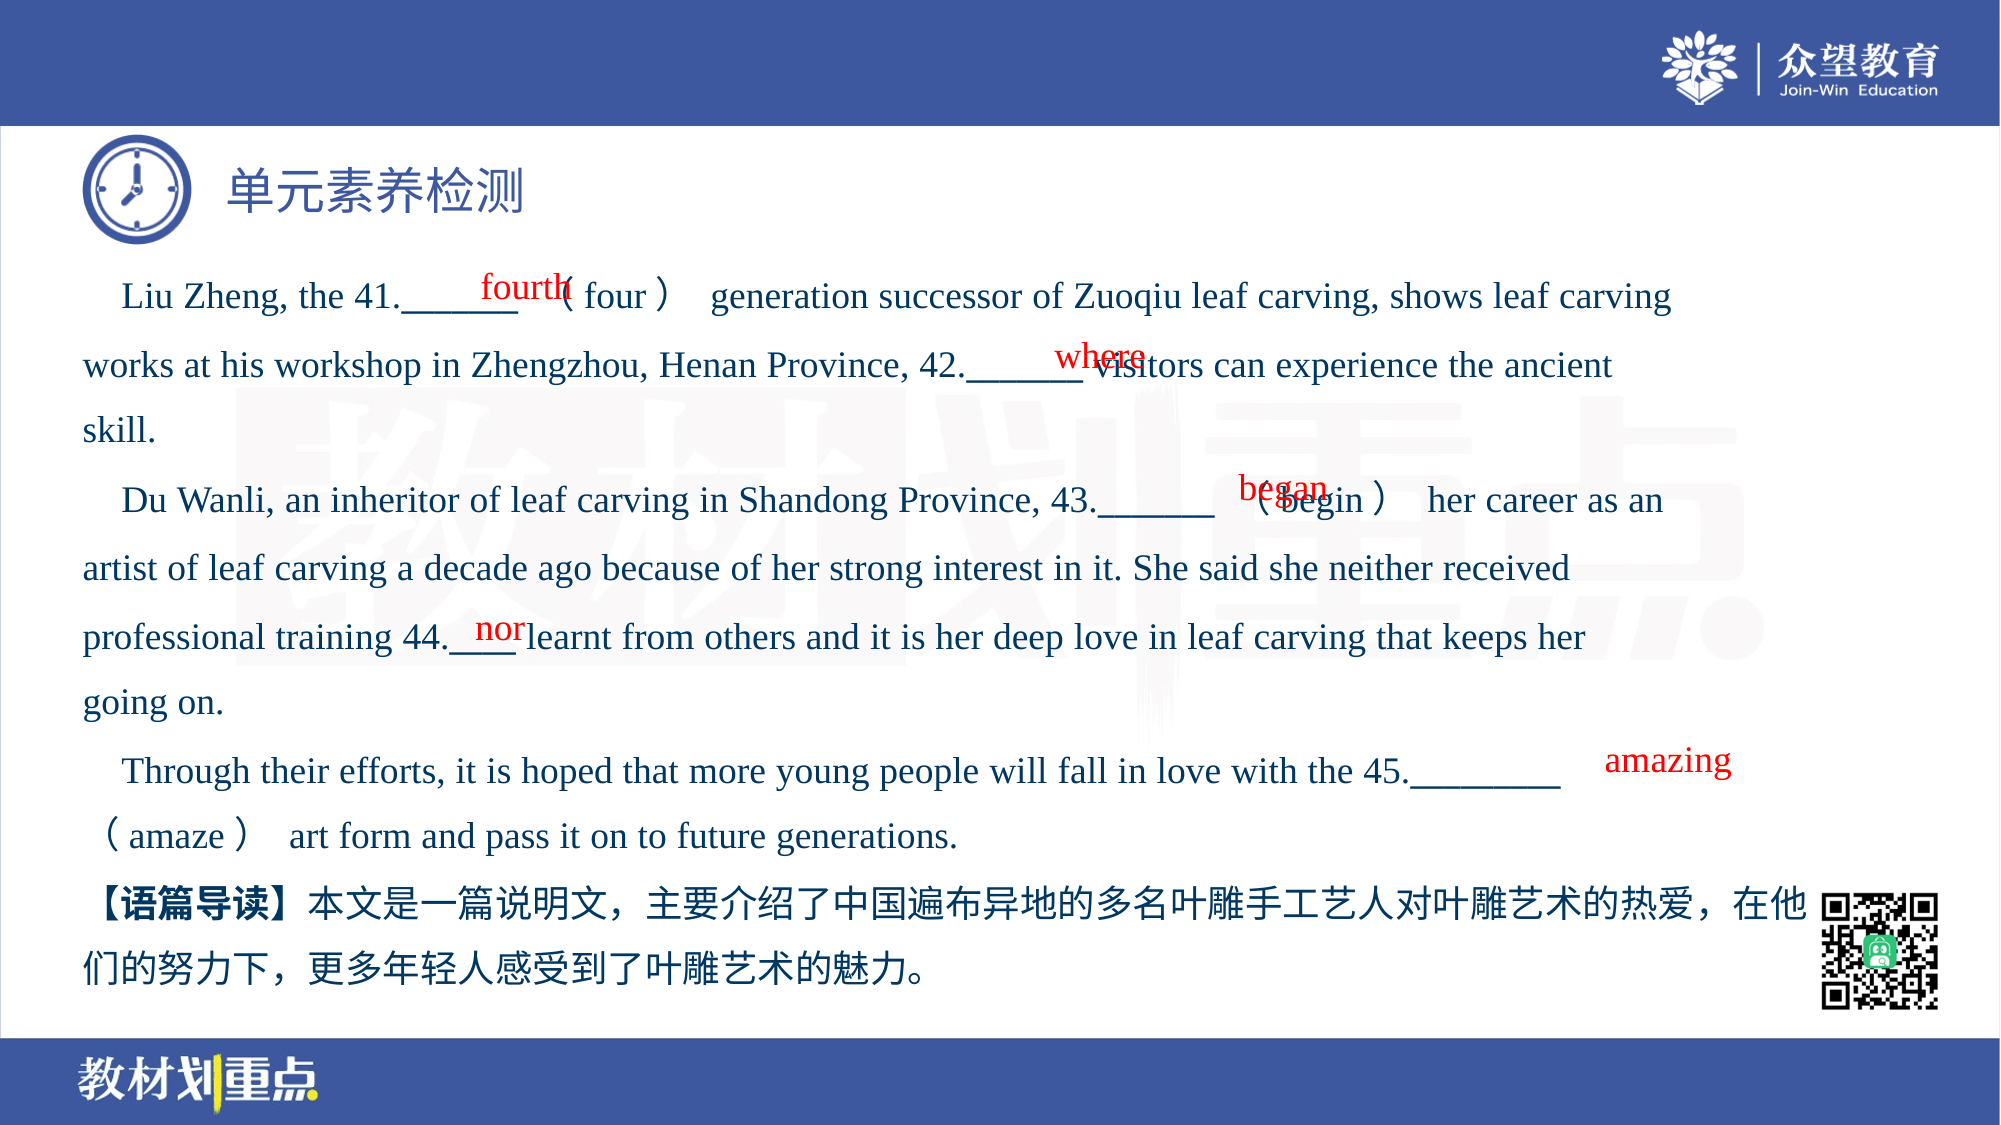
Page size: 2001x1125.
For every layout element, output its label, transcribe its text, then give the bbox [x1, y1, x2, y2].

text_box Through their efforts, it is hoped that more young people will fall in love with the 45._________ （amaze） art form and pass it on to future generations. [82, 722, 1817, 849]
text_box nor [461, 583, 539, 642]
text_box began [1225, 443, 1343, 502]
text_box amazing [1591, 715, 1746, 774]
text_box Liu Zheng, the 41._______ （four） generation successor of Zuoqiu leaf carving, shows leaf carving works at his workshop in Zhengzhou, Henan Province, 42._______ visitors can experience the ancient skill. [82, 247, 1817, 443]
text_box where [1040, 311, 1160, 370]
picture [0, 0, 2000, 1125]
text_box 【语篇导读】本文是一篇说明文，主要介绍了中国遍布异地的多名叶雕手工艺人对叶雕艺术的热爱，在他 们的努力下，更多年轻人感受到了叶雕艺术的魅力。 [82, 856, 1817, 984]
text_box Du Wanli, an inheritor of leaf carving in Shandong Province, 43._______ （begin） her career as an artist of leaf carving a decade ago because of her strong interest in it. She said she neither received professional training 44.____ learnt from others and it is her deep love in leaf carving that keeps her going on. [82, 450, 1817, 715]
text_box fourth [466, 242, 586, 301]
